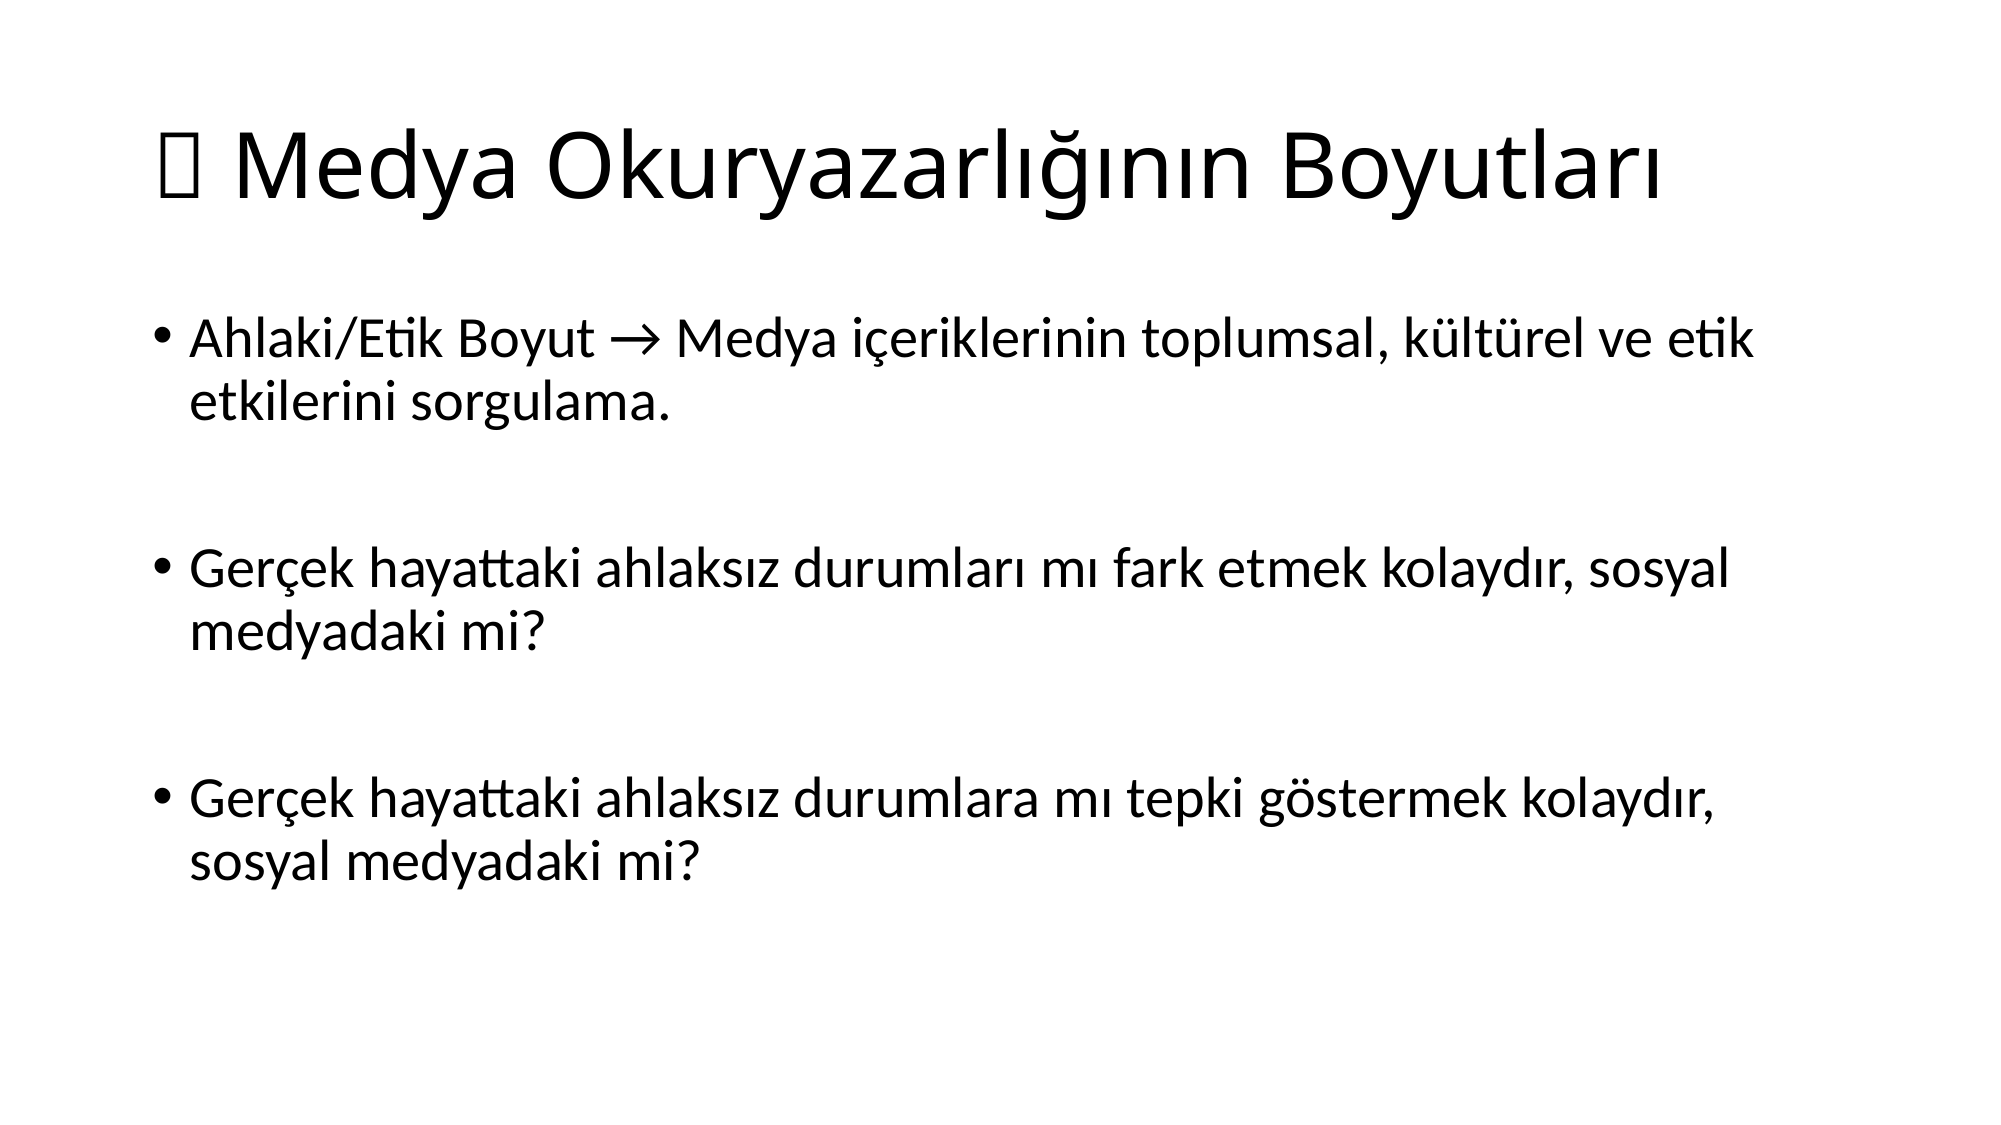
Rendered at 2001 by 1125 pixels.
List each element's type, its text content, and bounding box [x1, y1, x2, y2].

list Ahlaki/Etik Boyut → Medya içeriklerinin toplumsal, kültürel ve etik etkilerini sorgulama. Gerçek hayattaki ahlaksız durumları mı fark etmek kolaydır, sosyal medyadaki mi? Gerçek hayattaki ahlaksız durumlara mı tepki göstermek kolaydır, sosyal medyadaki mi? [137, 299, 1863, 1125]
title 📌 Medya Okuryazarlığının Boyutları [137, 59, 1863, 278]
